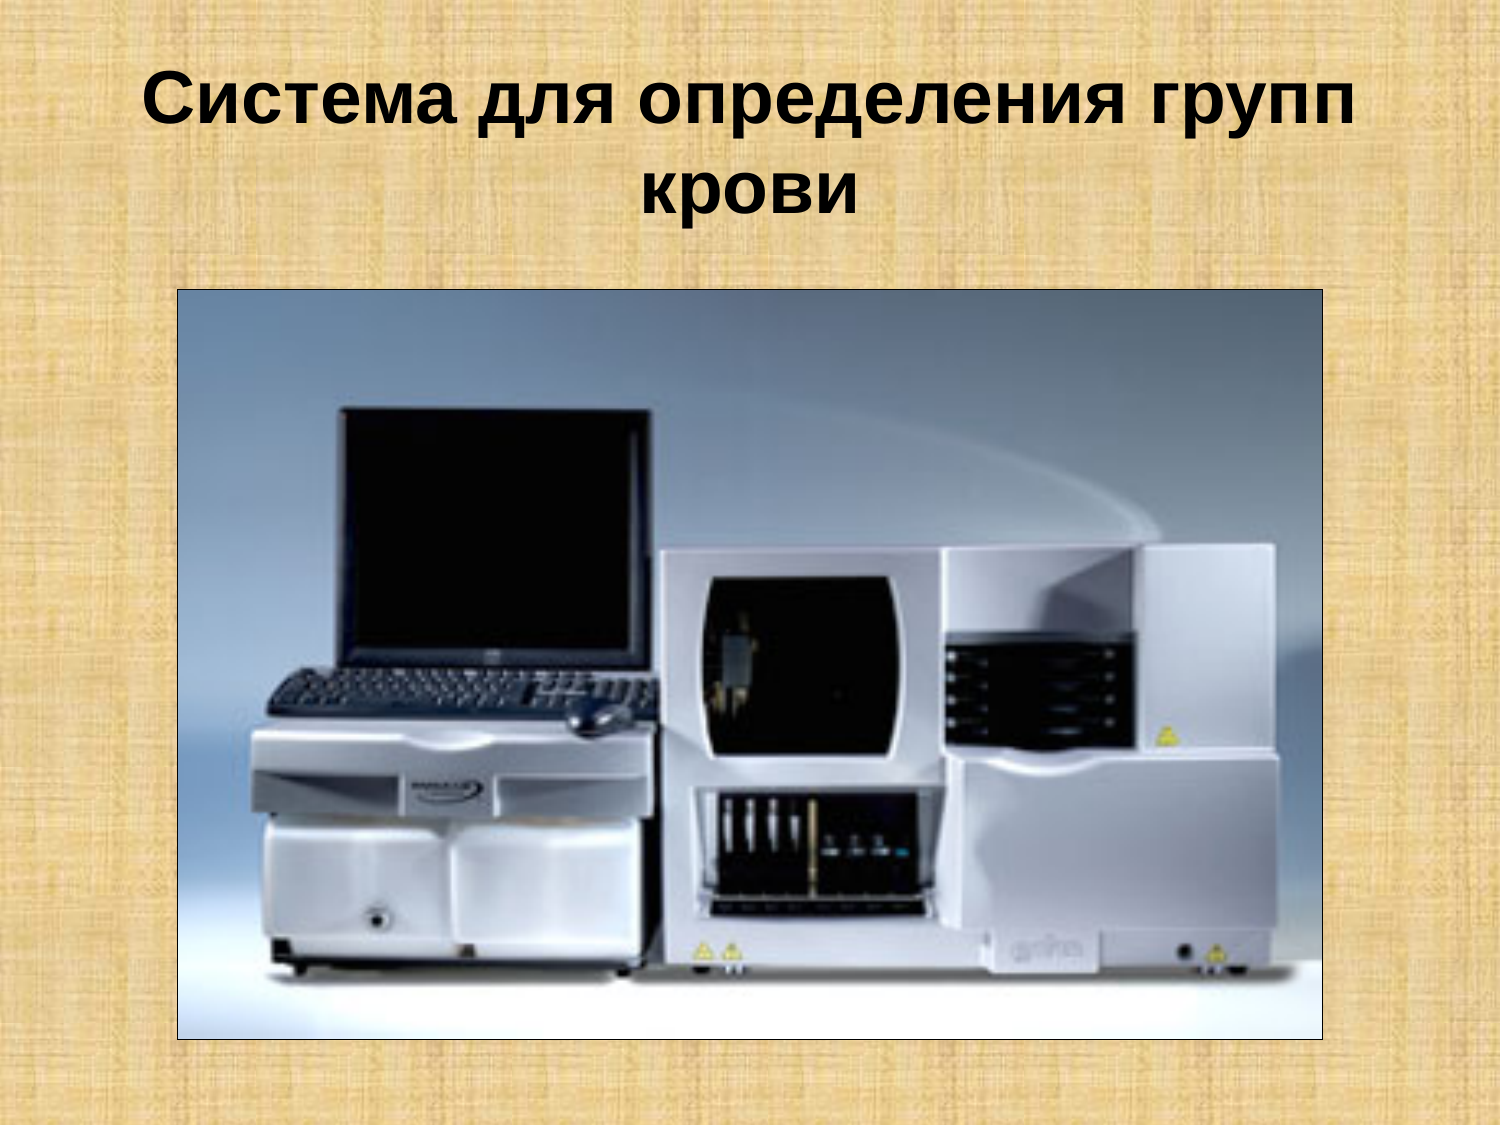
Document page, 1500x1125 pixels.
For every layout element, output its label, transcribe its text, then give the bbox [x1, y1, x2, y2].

title Система для определения групп крови [75, 45, 1425, 233]
picture [0, 0, 1500, 1125]
